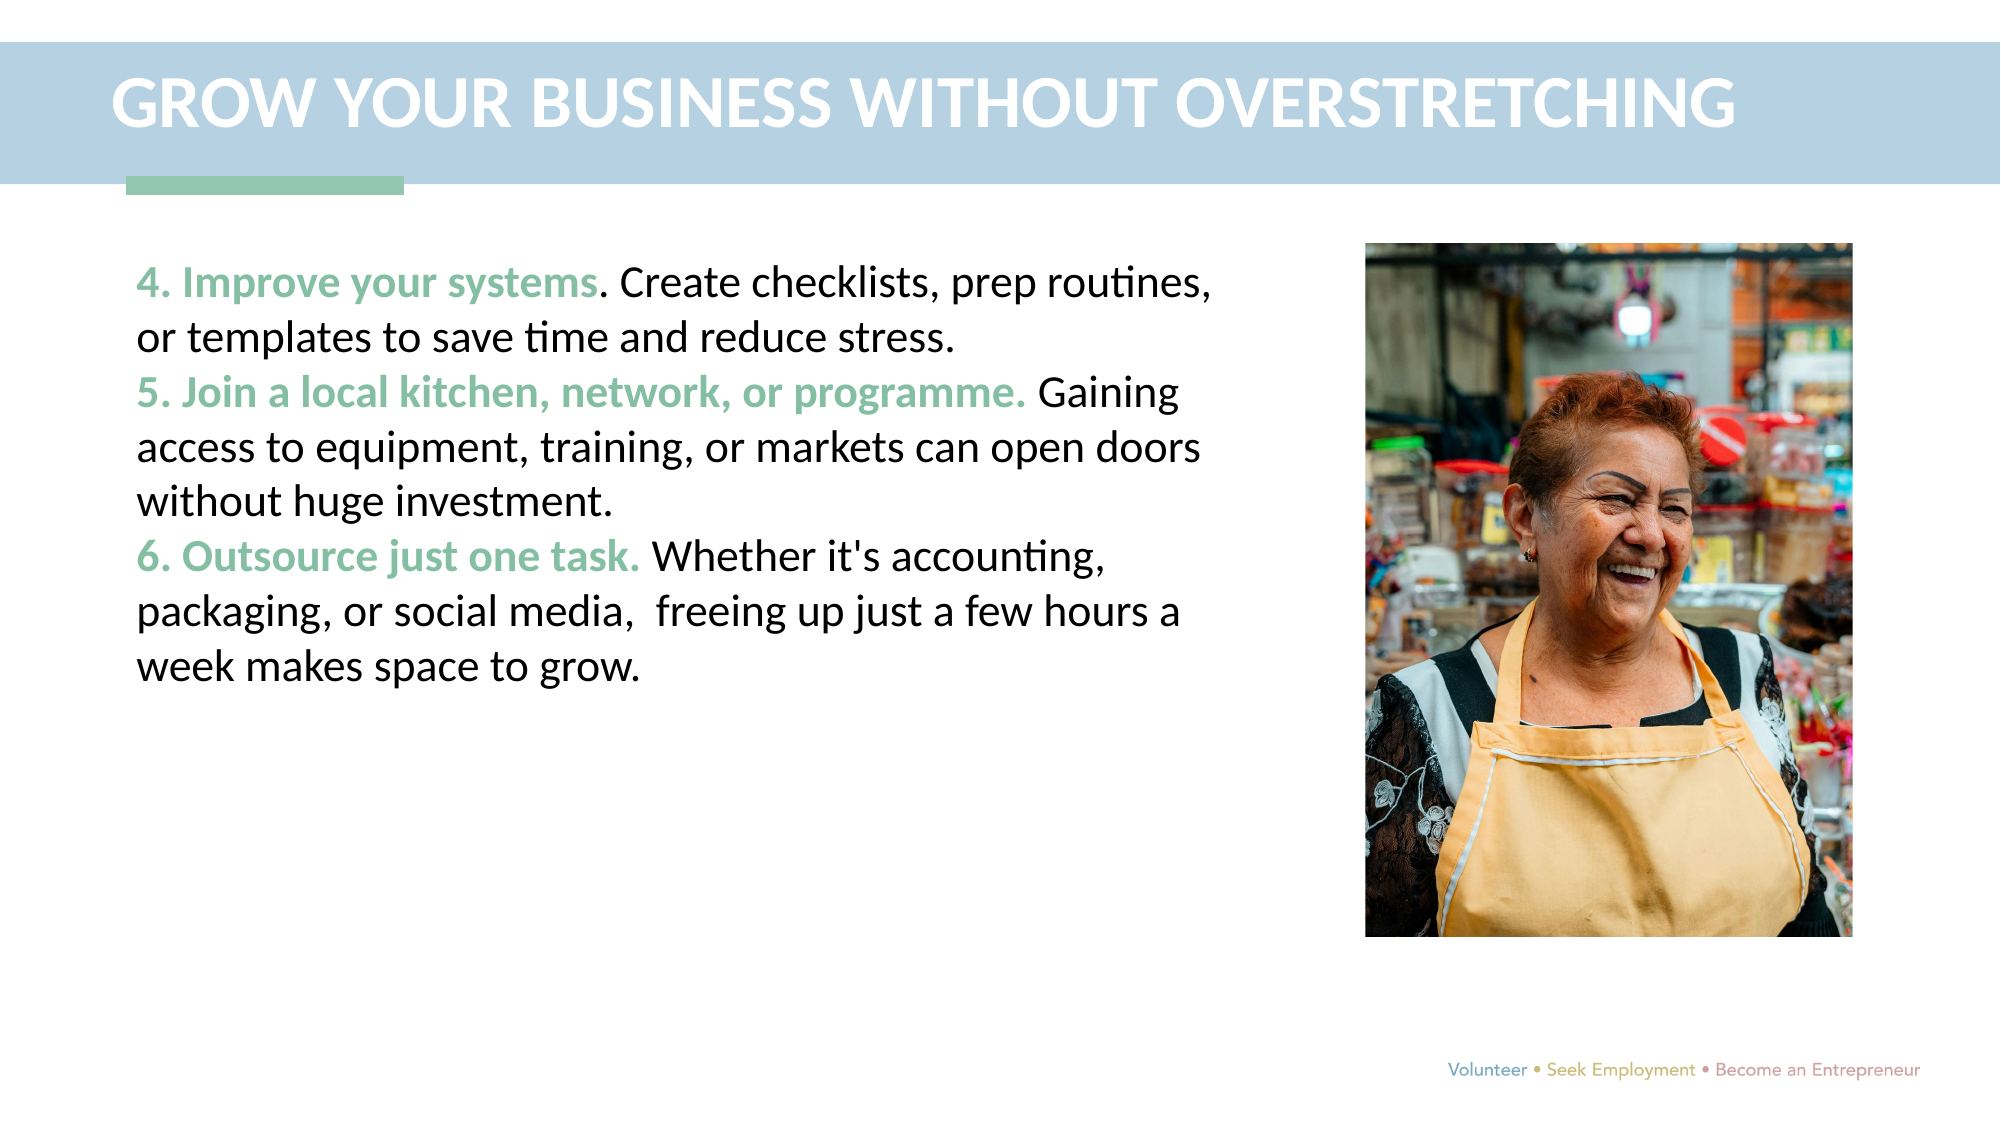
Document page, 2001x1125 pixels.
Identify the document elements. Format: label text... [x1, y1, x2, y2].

picture [1365, 243, 1853, 937]
text_box 4. Improve your systems. Create checklists, prep routines, or templates to save time and reduce stress. 5. Join a local kitchen, network, or programme. Gaining access to equipment, training, or markets can open doors without huge investment. 6. Outsource just one task. Whether it's accounting, packaging, or social media, freeing up just a few hours a week makes space to grow. [121, 243, 1241, 754]
text_box [95, 239, 1827, 785]
picture [1418, 1046, 1971, 1103]
list GROW YOUR BUSINESS WITHOUT OVERSTRETCHING [96, 94, 1886, 213]
